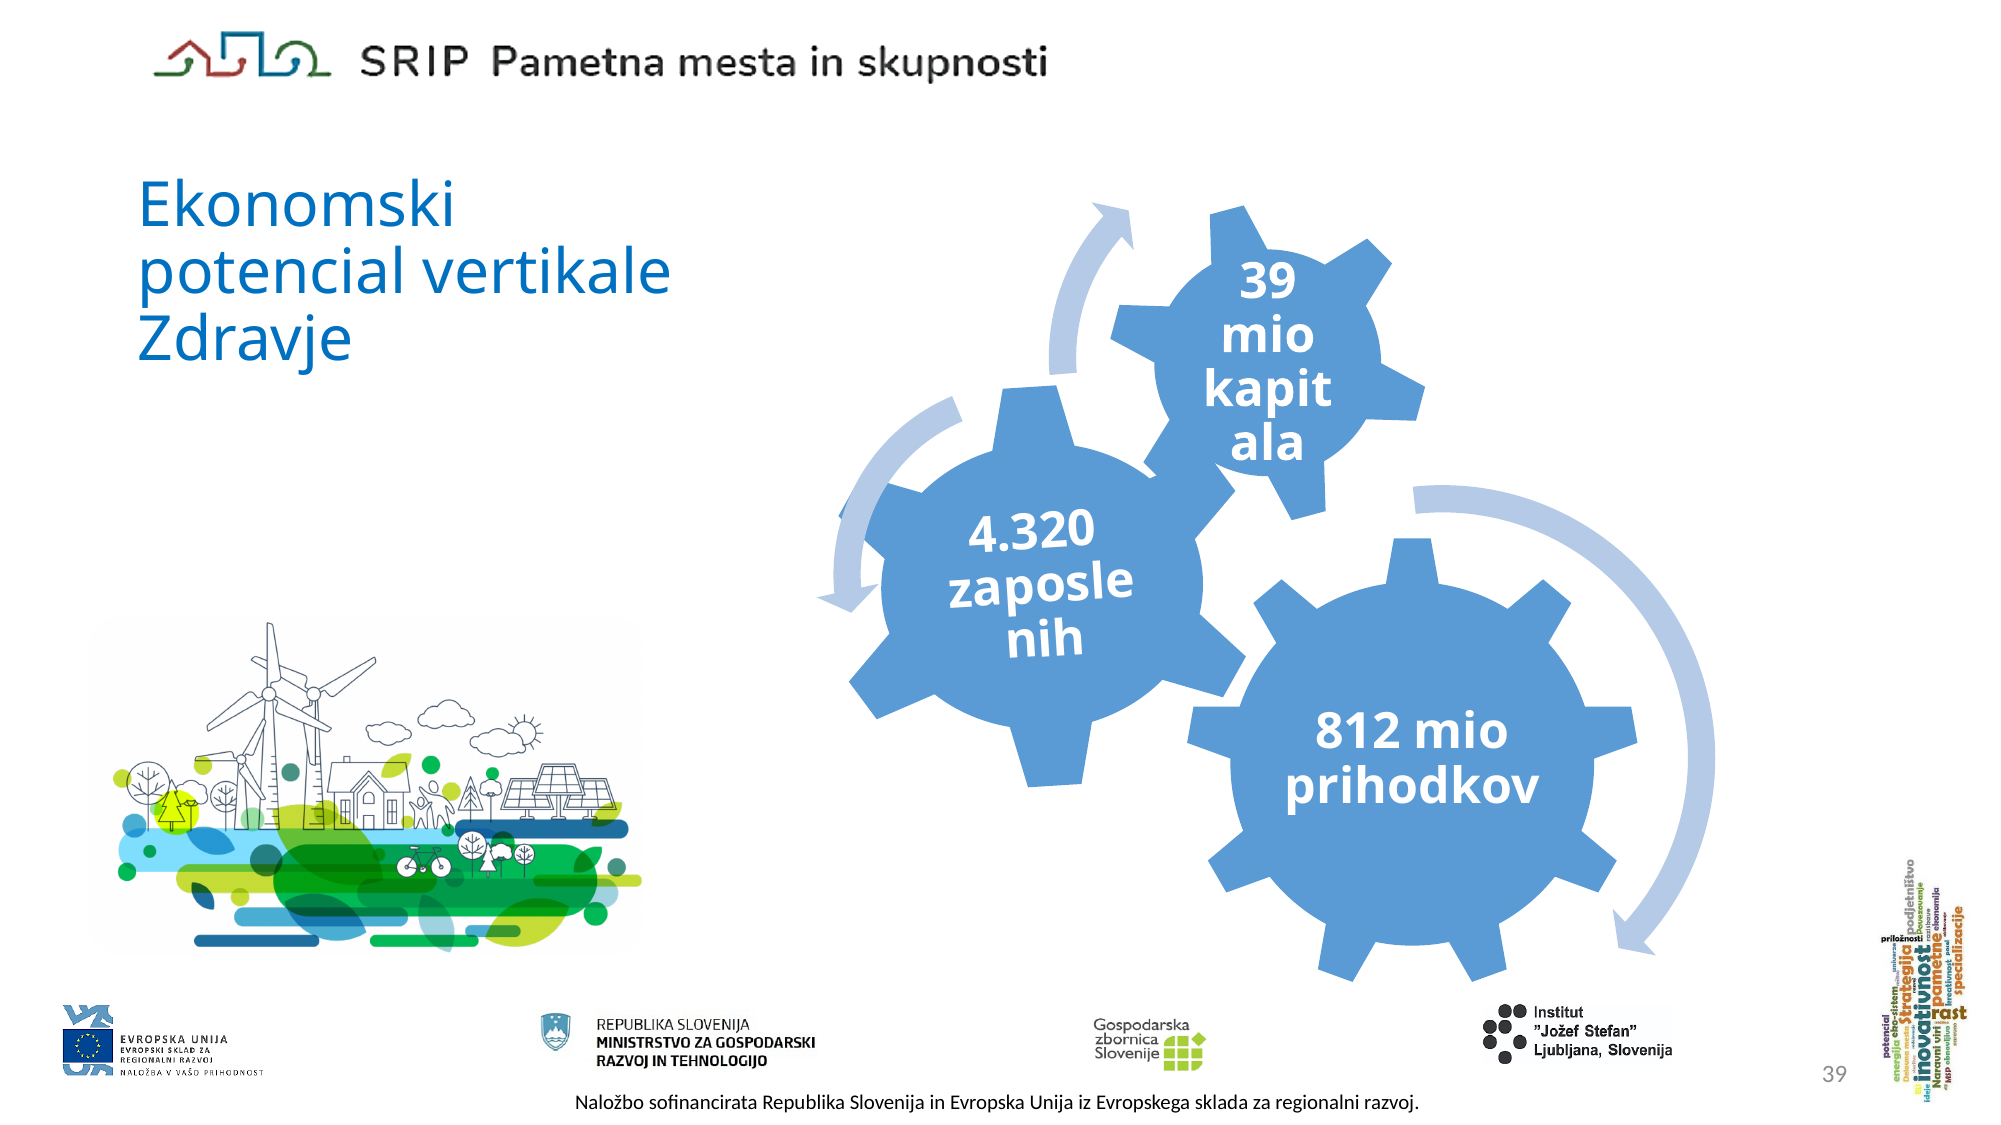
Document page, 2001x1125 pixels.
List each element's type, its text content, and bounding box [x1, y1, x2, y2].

picture [62, 1004, 264, 1076]
slide_number 39 [1412, 1042, 1863, 1103]
picture [1878, 856, 1970, 1103]
picture [536, 1009, 817, 1069]
picture [1090, 1013, 1211, 1073]
picture [1483, 1004, 1672, 1042]
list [575, 164, 1877, 992]
picture [138, 16, 1058, 87]
title Ekonomski potencial vertikale Zdravje [123, 164, 575, 382]
picture [89, 617, 645, 955]
